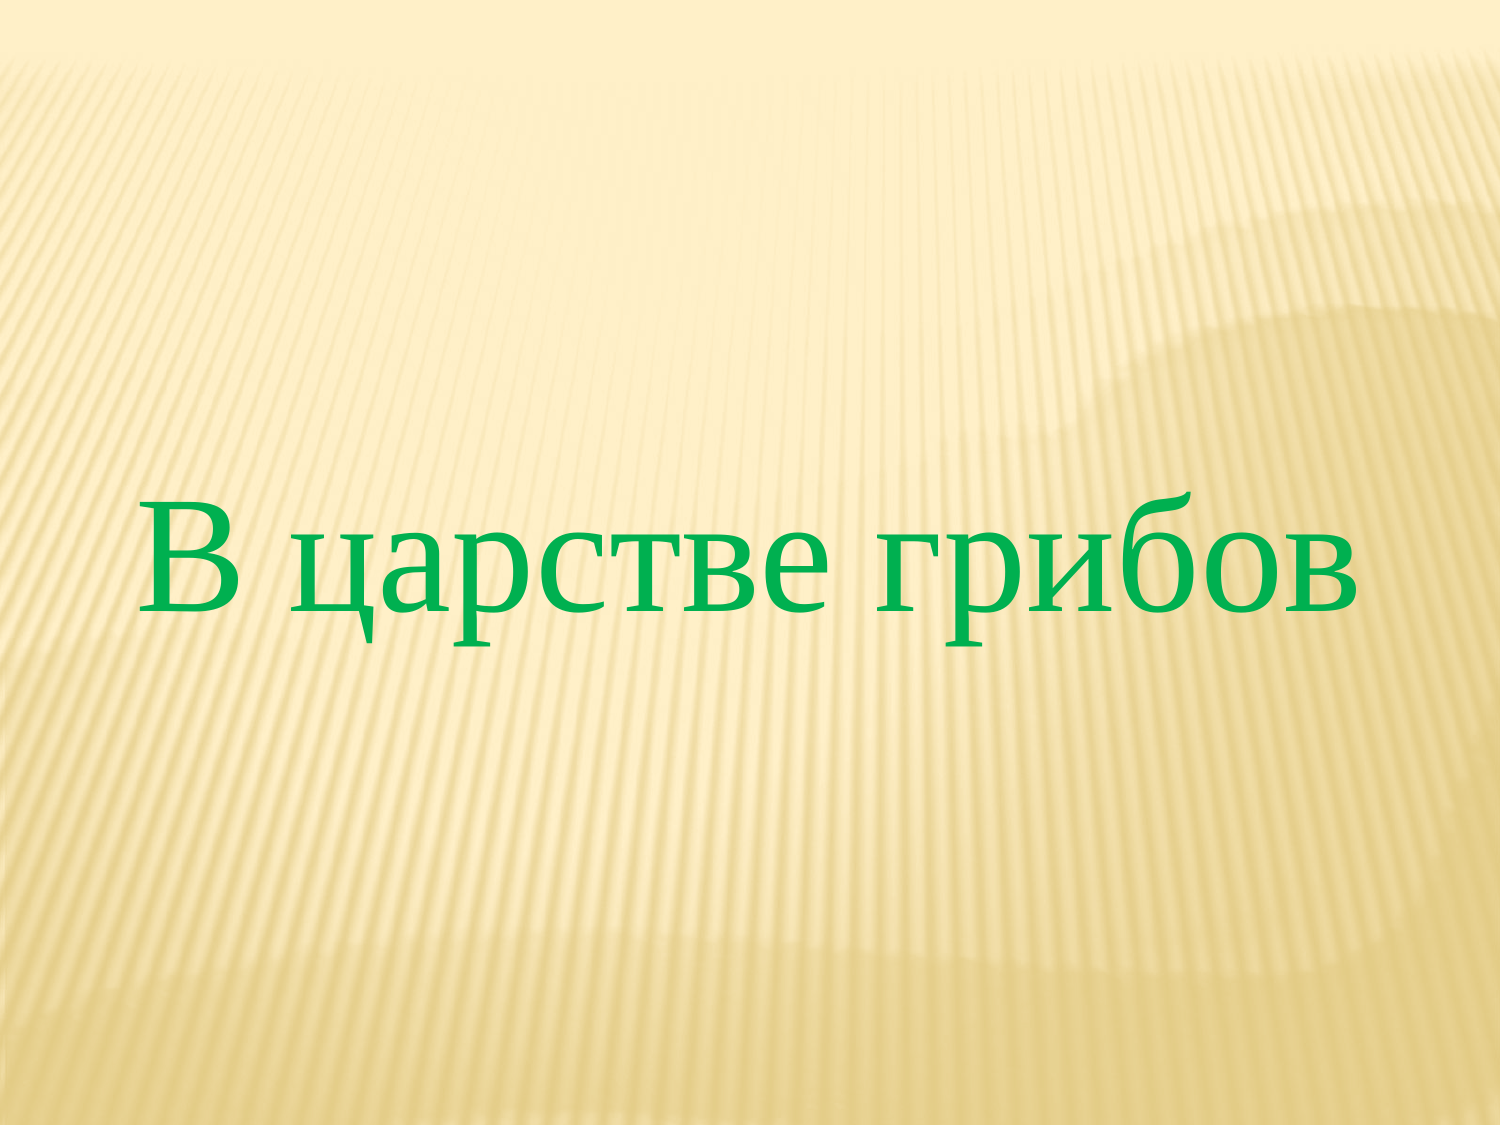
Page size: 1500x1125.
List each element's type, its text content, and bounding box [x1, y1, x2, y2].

text_box В царстве грибов [0, 437, 1500, 653]
